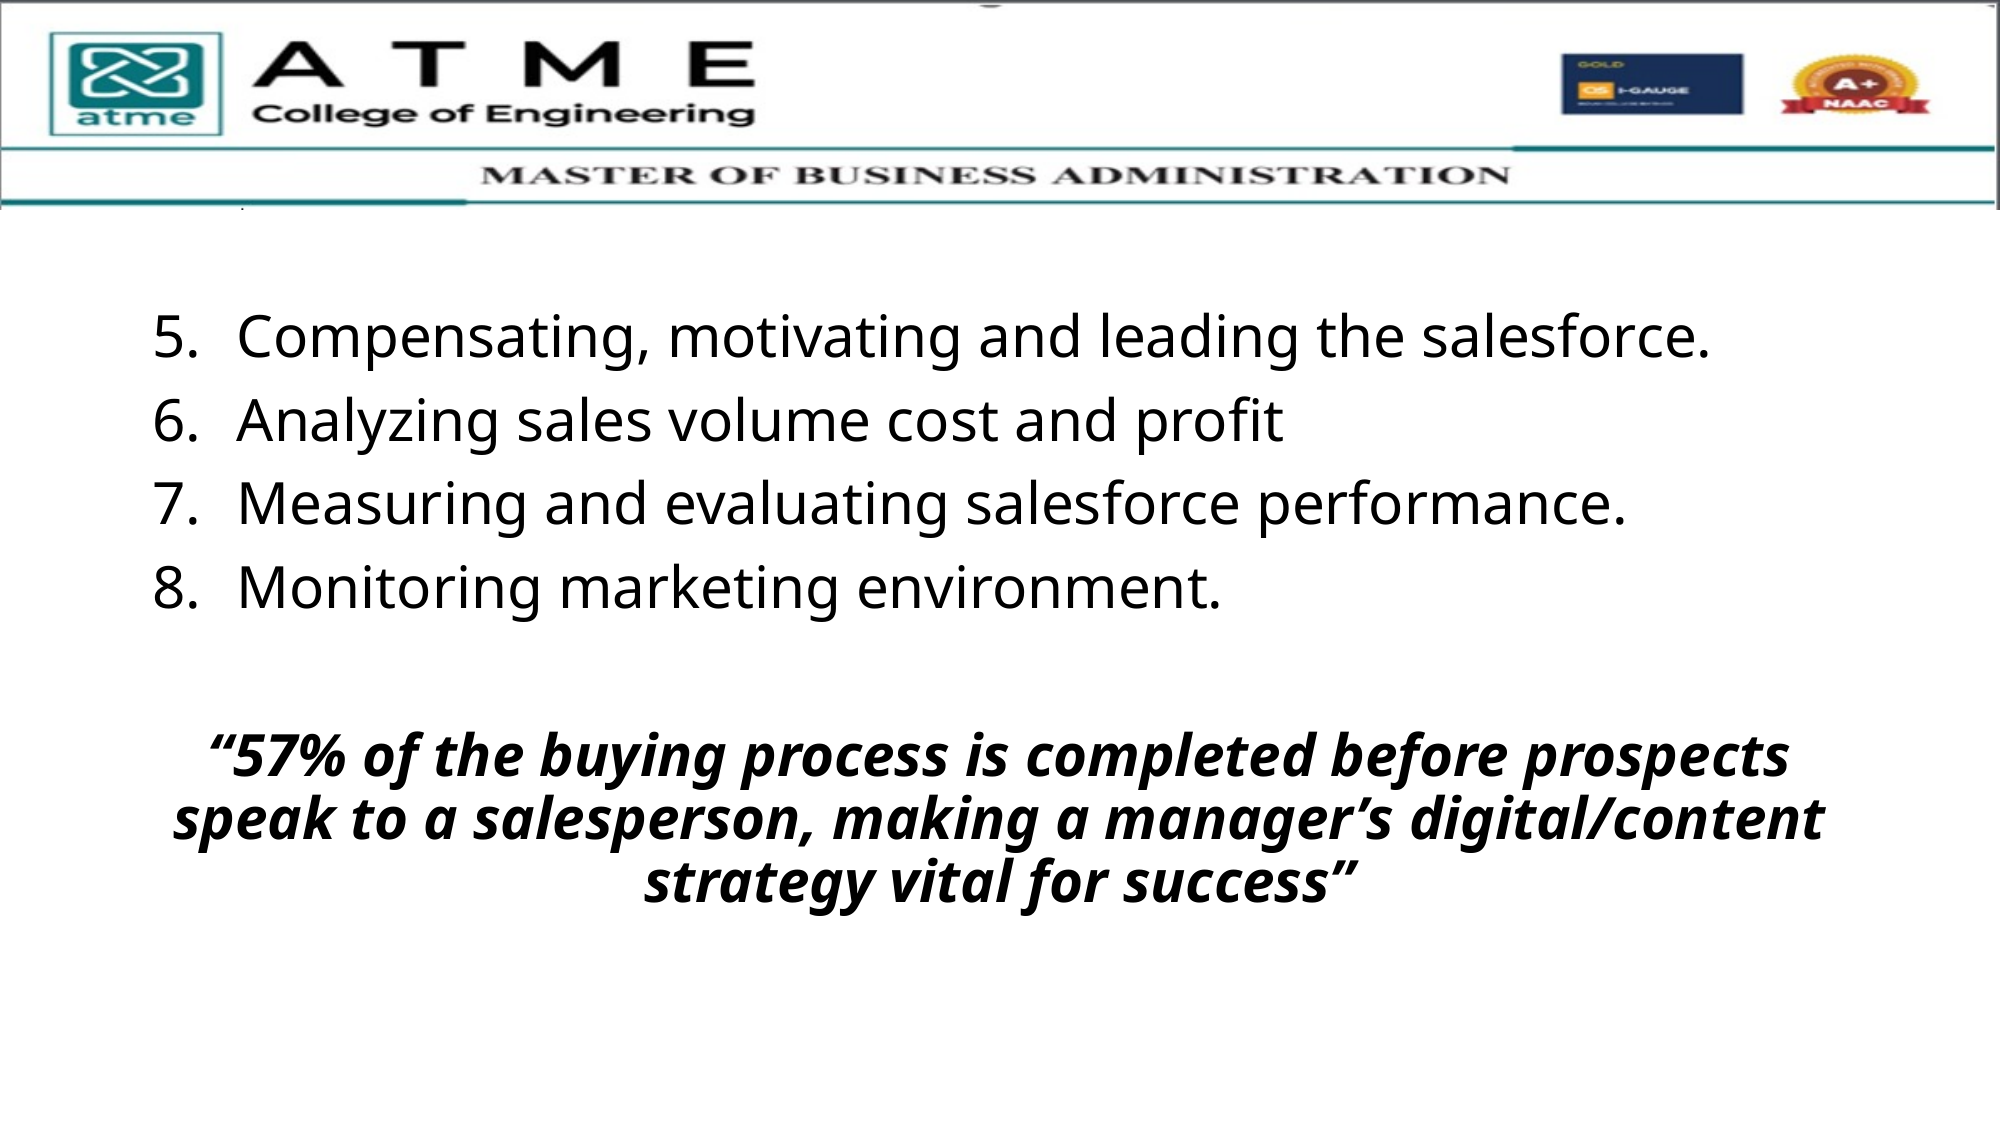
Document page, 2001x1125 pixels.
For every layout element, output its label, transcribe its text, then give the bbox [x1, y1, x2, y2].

picture [0, 0, 2000, 210]
list Compensating, motivating and leading the salesforce. Analyzing sales volume cost and profit Measuring and evaluating salesforce performance. Monitoring marketing environment. “57% of the buying process is completed before prospects speak to a salesperson, making a manager’s digital/content strategy vital for success” [137, 299, 1863, 1014]
